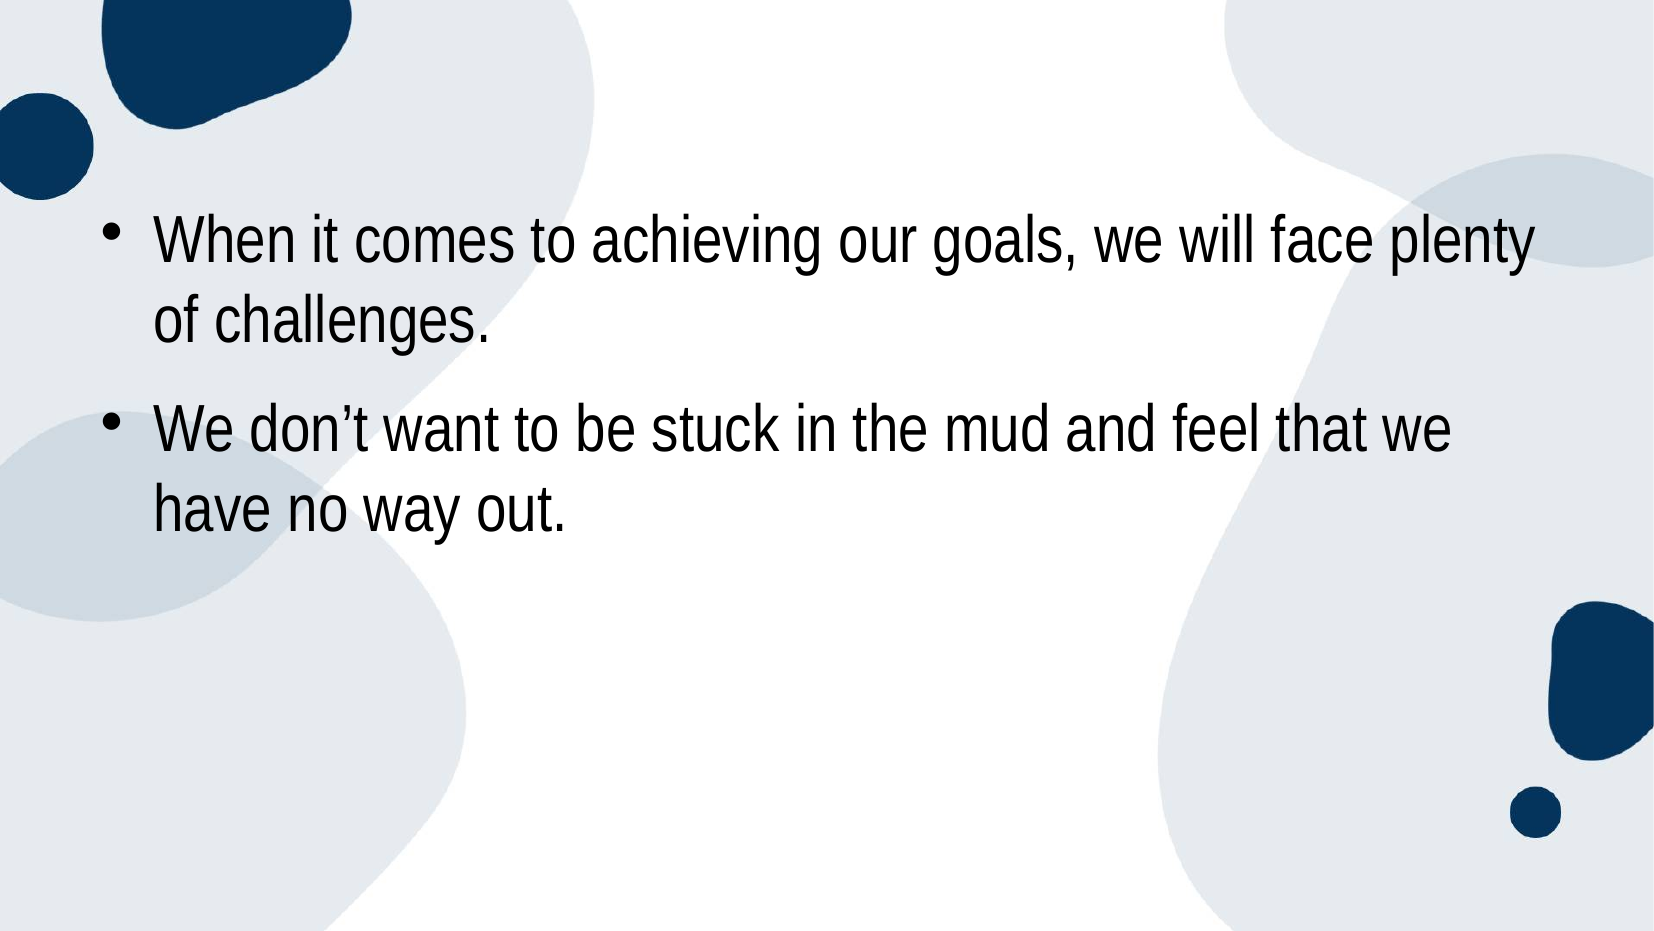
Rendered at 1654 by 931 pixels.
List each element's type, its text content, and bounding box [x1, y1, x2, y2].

list When it comes to achieving our goals, we will face plenty of challenges. We don’t want to be stuck in the mud and feel that we have no way out. [82, 195, 1571, 735]
picture [0, 0, 1654, 931]
